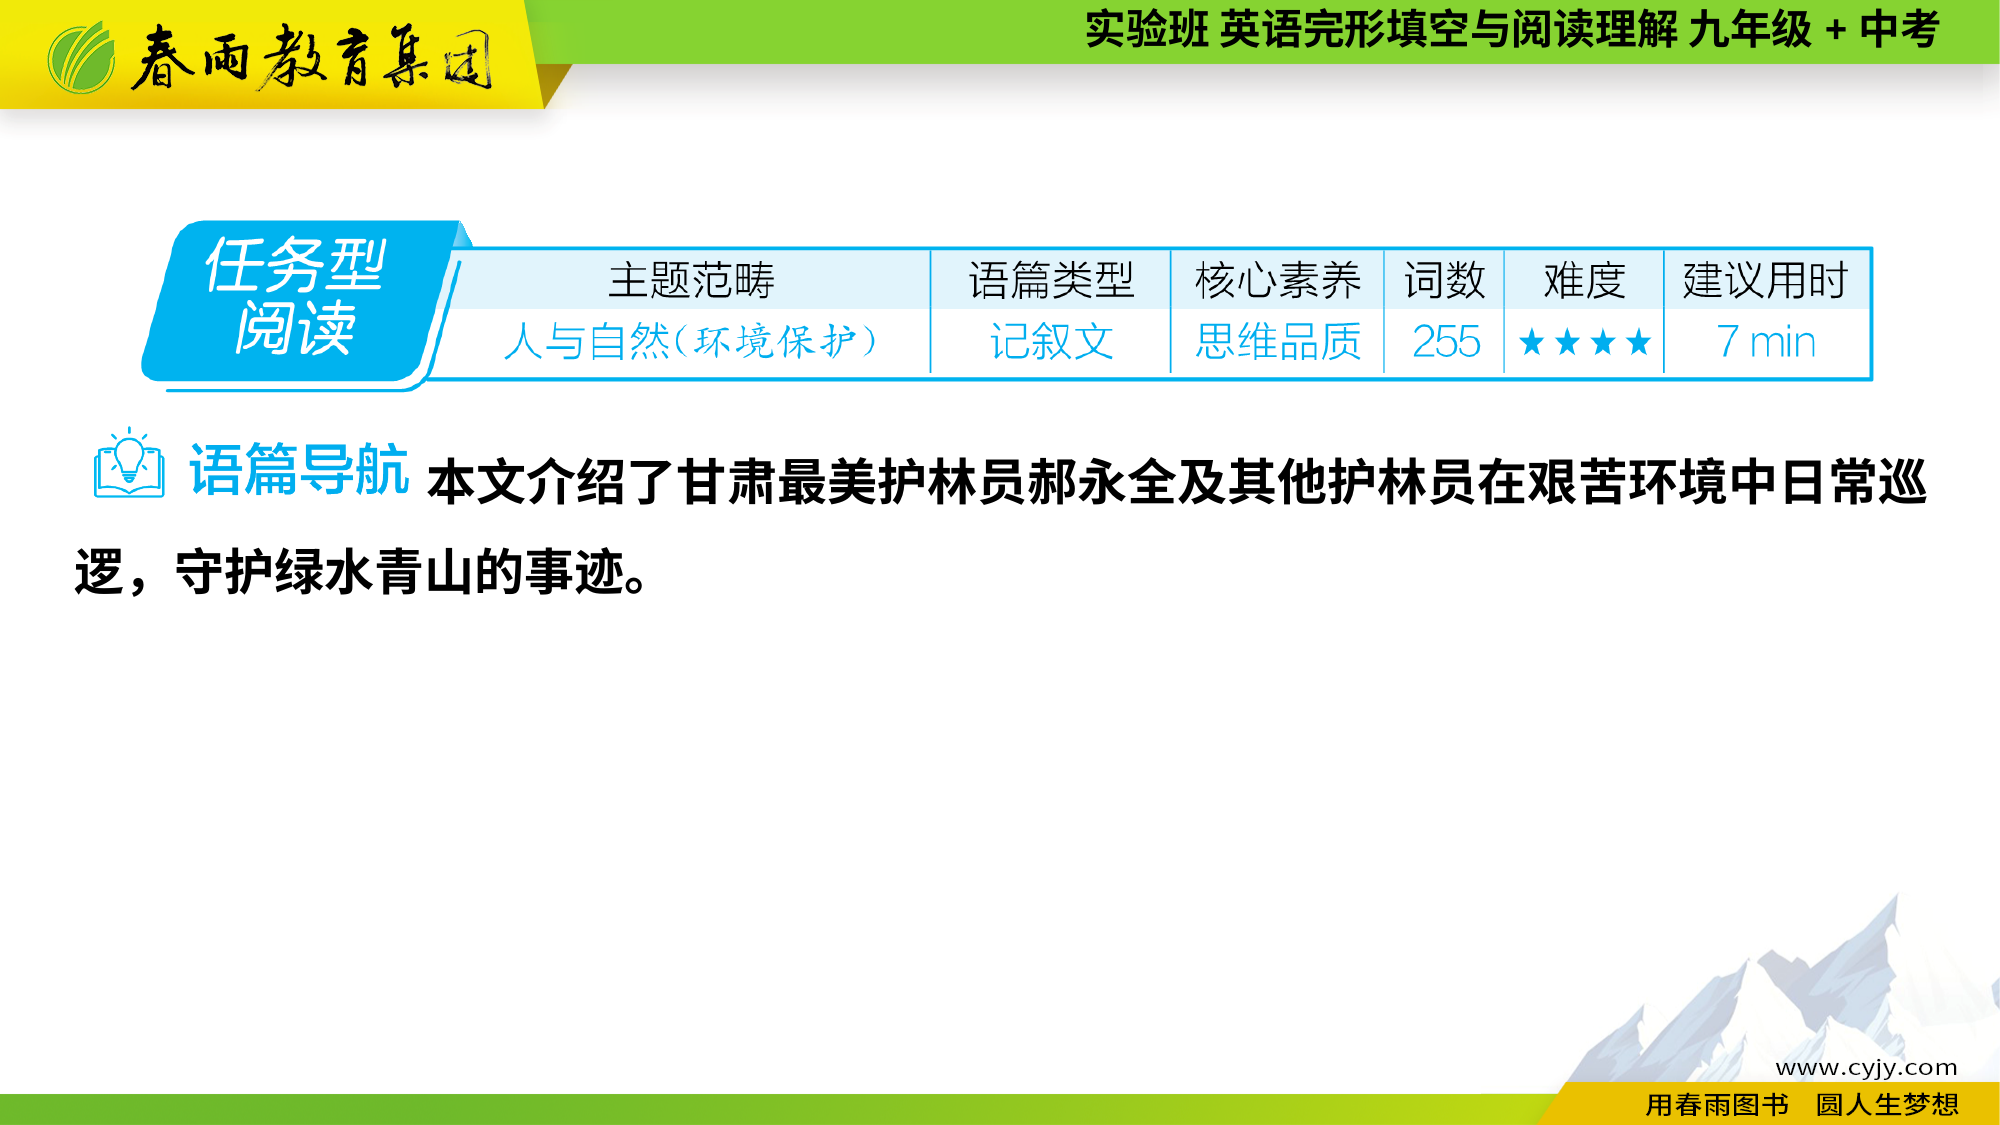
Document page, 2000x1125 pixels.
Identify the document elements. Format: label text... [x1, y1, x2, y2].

picture [0, 0, 2000, 1125]
list 本文介绍了甘肃最美护林员郝永全及其他护林员在艰苦环境中日常巡逻，守护绿水青山的事迹。 [59, 412, 1944, 598]
